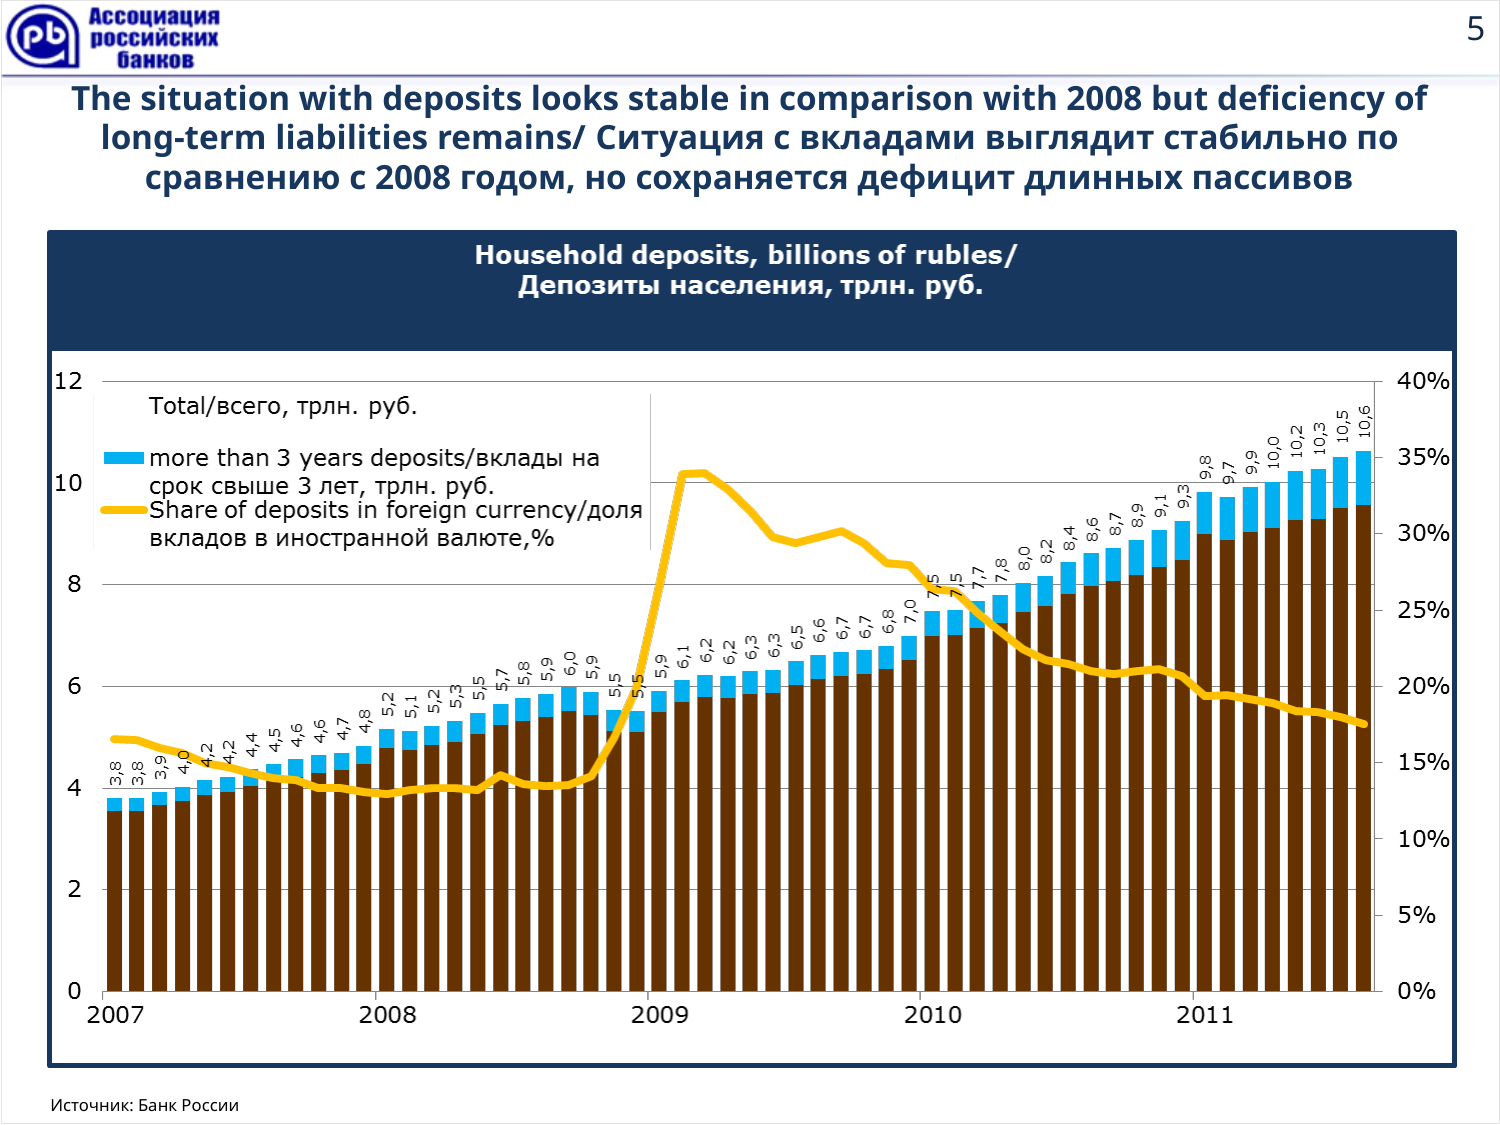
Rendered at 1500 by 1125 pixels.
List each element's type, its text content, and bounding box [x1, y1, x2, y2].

list Источник: Банк России [35, 1087, 1465, 1123]
title The situation with deposits looks stable in comparison with 2008 but deficiency of long-term liabilities remains/ Ситуация с вкладами выглядит стабильно по сравнению с 2008 годом, но сохраняется дефицит длинных пассивов [35, 66, 1466, 208]
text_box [40, 223, 1462, 1074]
picture [0, 0, 1500, 1125]
slide_number 5 [1394, 0, 1500, 60]
